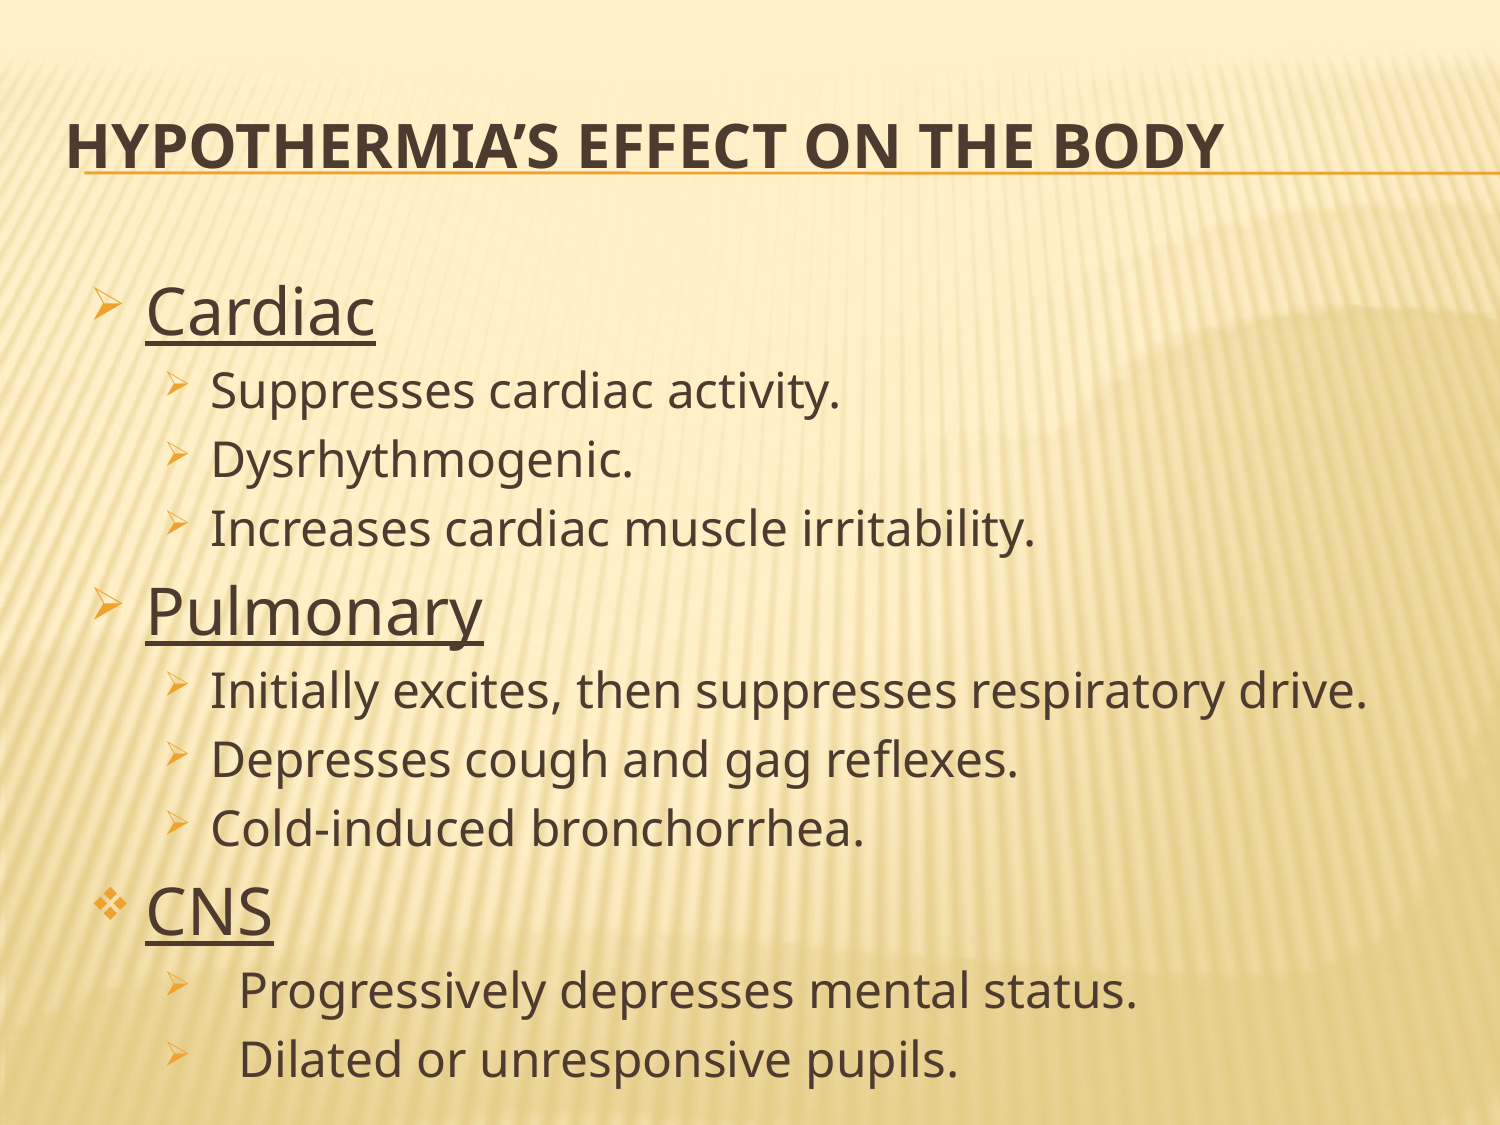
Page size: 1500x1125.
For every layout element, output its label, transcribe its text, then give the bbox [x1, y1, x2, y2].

list Cardiac Suppresses cardiac activity. Dysrhythmogenic. Increases cardiac muscle irritability. Pulmonary Initially excites, then suppresses respiratory drive. Depresses cough and gag reflexes. Cold-induced bronchorrhea. CNS Progressively depresses mental status. Dilated or unresponsive pupils. [75, 262, 1425, 1100]
title Hypothermia’s Effect on the Body [50, 75, 1475, 213]
